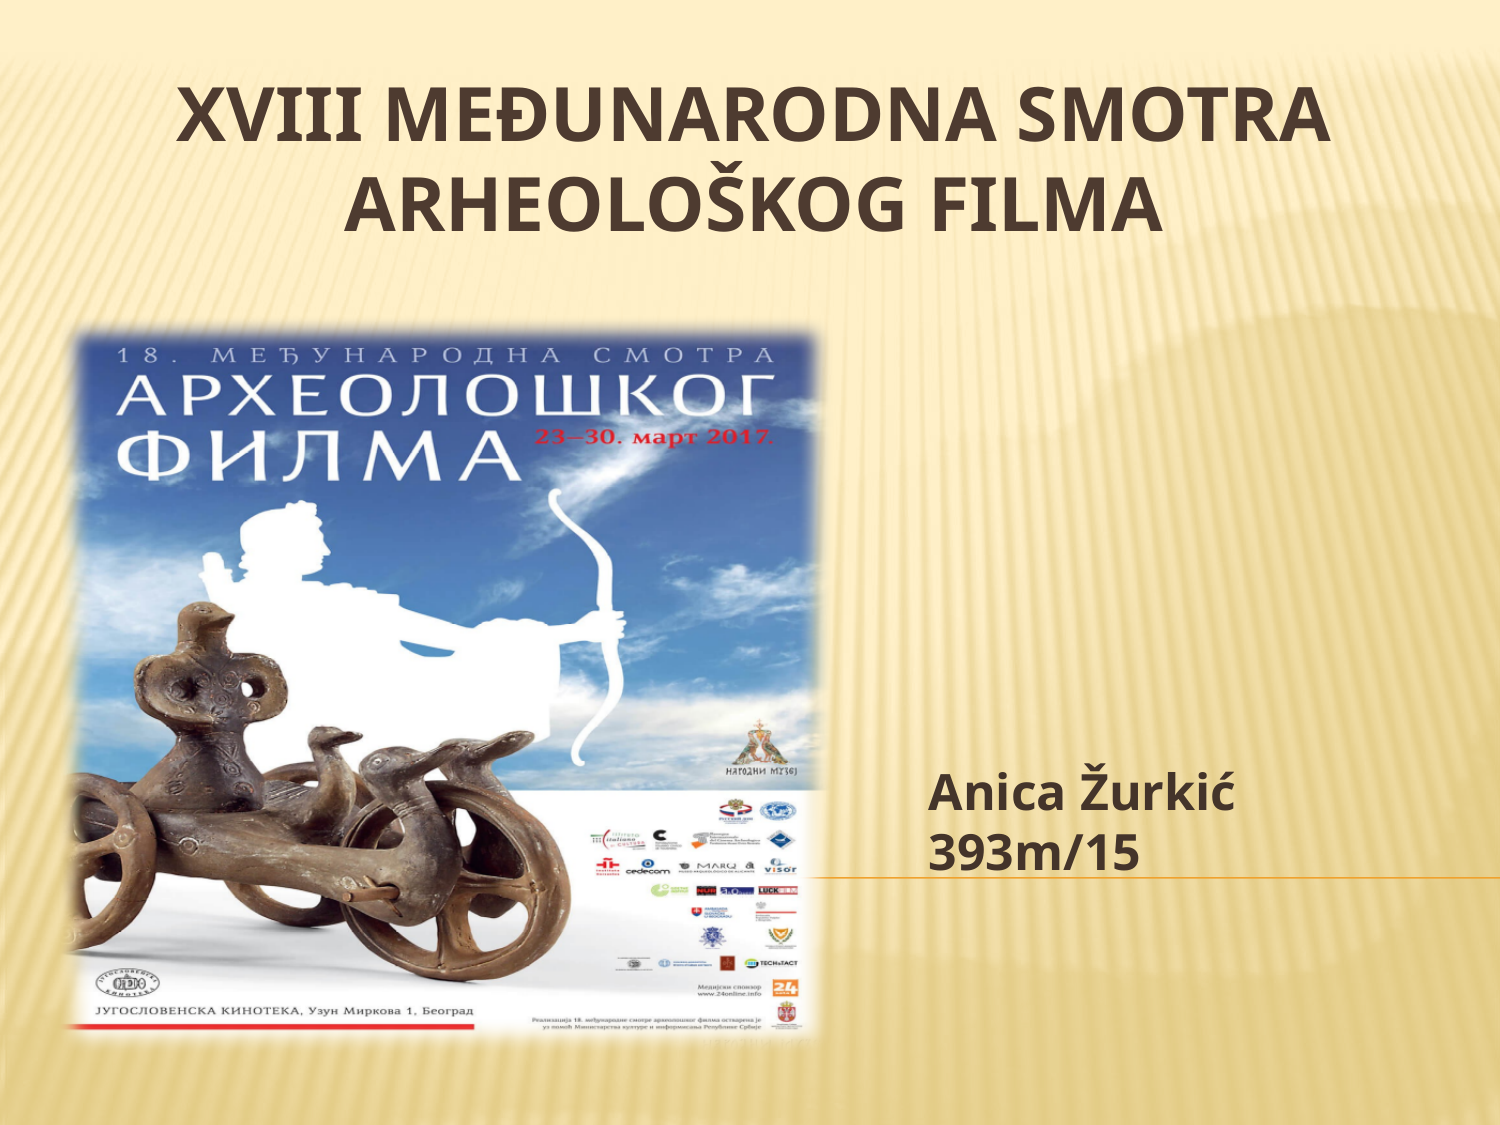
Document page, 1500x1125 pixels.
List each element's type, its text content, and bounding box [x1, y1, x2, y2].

title Xviii međunarodna smotra arheološkog filma [58, 58, 1450, 259]
picture [58, 316, 833, 1055]
subtitle Anica Žurkić 393m/15 [914, 738, 1450, 889]
